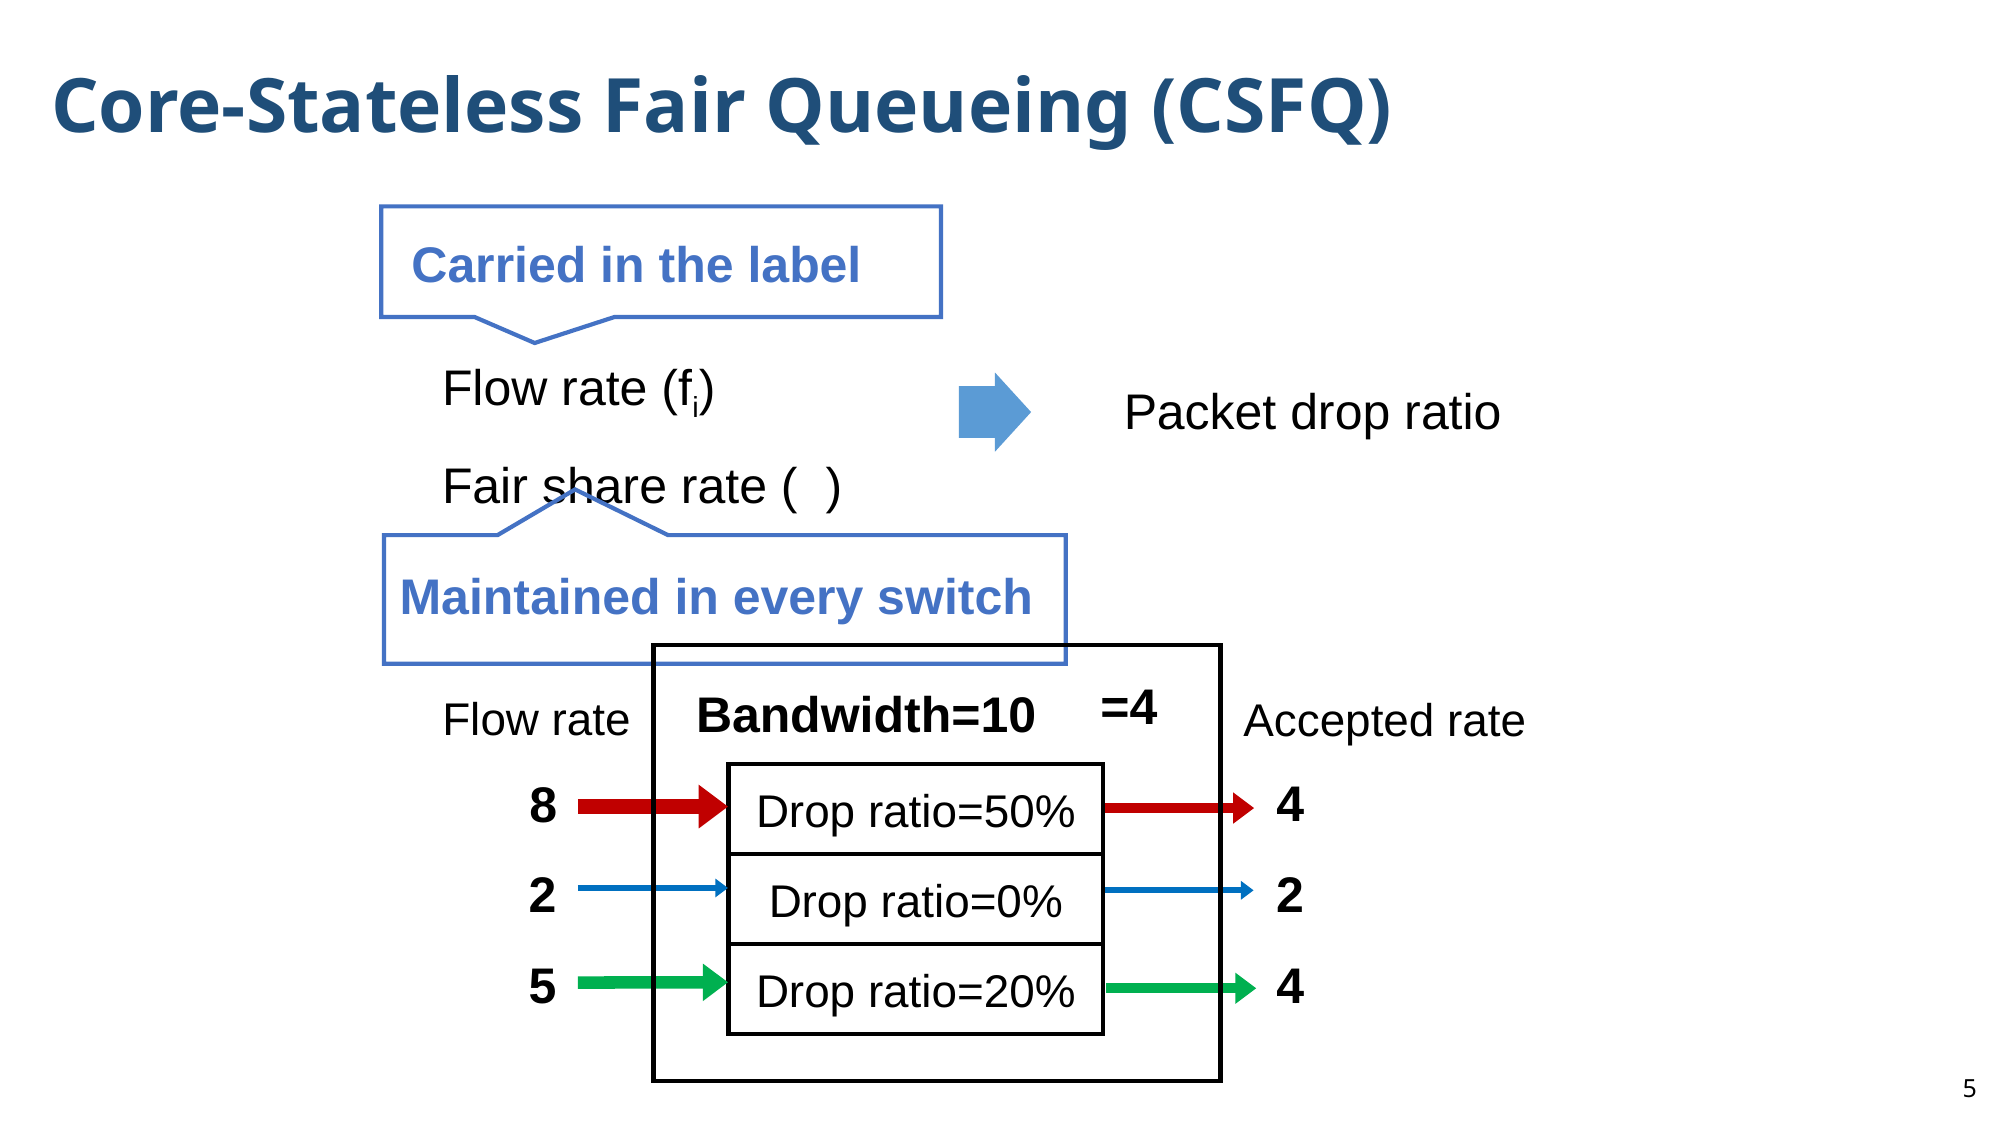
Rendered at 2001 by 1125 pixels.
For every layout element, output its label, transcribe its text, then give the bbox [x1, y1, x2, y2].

title Core-Stateless Fair Queueing (CSFQ) [36, 0, 1878, 218]
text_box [381, 535, 1066, 664]
text_box Packet drop ratio [1109, 372, 1517, 448]
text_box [381, 206, 941, 317]
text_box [1221, 764, 1320, 1034]
slide_number 4 [1541, 1059, 1992, 1120]
text_box Accepted rate [1228, 683, 1542, 754]
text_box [425, 317, 860, 535]
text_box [426, 645, 1221, 1082]
text_box [957, 369, 1033, 455]
